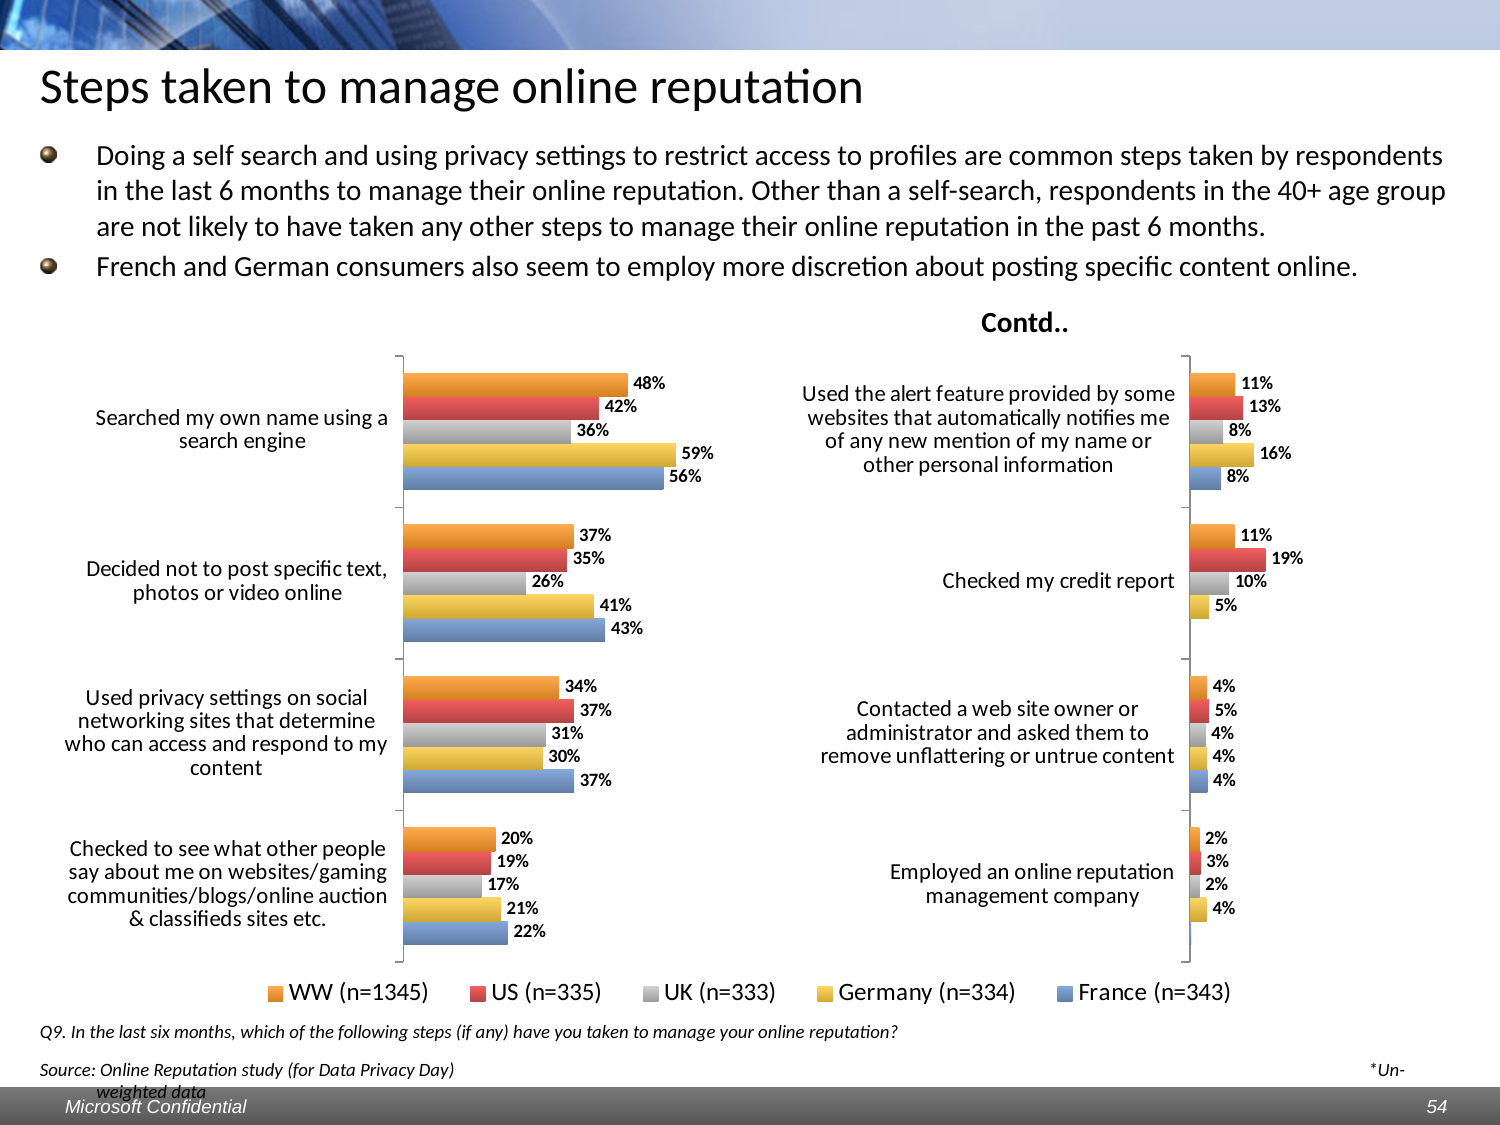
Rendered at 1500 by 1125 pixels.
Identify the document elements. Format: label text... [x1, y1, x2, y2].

picture [39, 257, 57, 274]
picture [0, 0, 1500, 51]
chart [64, 328, 1500, 1026]
list Source: Online Reputation study (for Data Privacy Day) *Un-weighted data [24, 1050, 1475, 1088]
picture [39, 145, 57, 163]
list Doing a self search and using privacy settings to restrict access to profiles are common steps taken by respondents in the last 6 months to manage their online reputation. Other than a self-search, respondents in the 40+ age group are not likely to have taken any other steps to manage their online reputation in the past 6 months. French and German consumers also seem to employ more discretion about posting specific content online. [24, 129, 1475, 323]
title Steps taken to manage online reputation [24, 52, 1475, 115]
text_box Contd.. [966, 295, 1123, 327]
list Q9. In the last six months, which of the following steps (if any) have you taken to manage your online reputation? [24, 1012, 1475, 1050]
